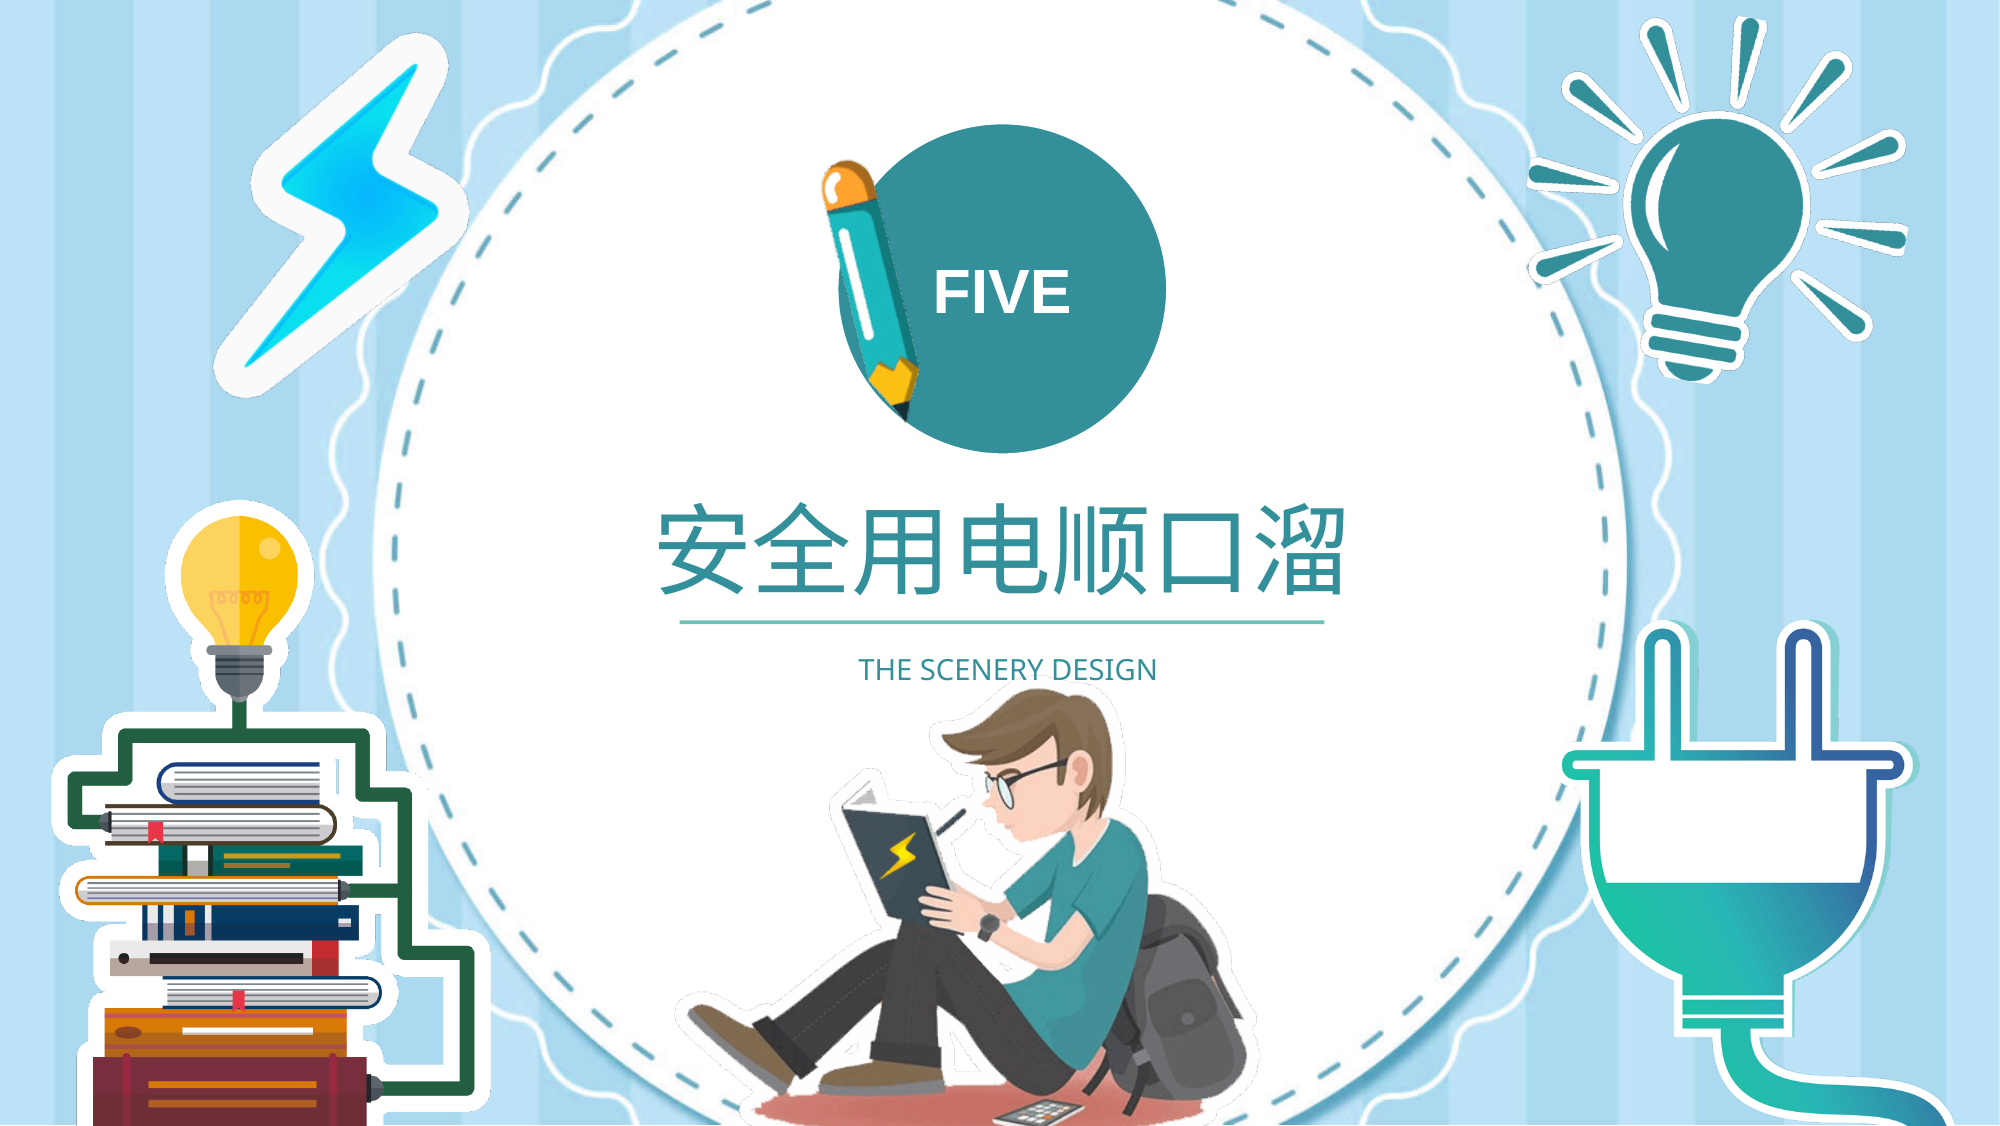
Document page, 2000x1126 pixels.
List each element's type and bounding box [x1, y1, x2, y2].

text_box [633, 479, 1371, 695]
picture [0, 0, 2000, 1126]
